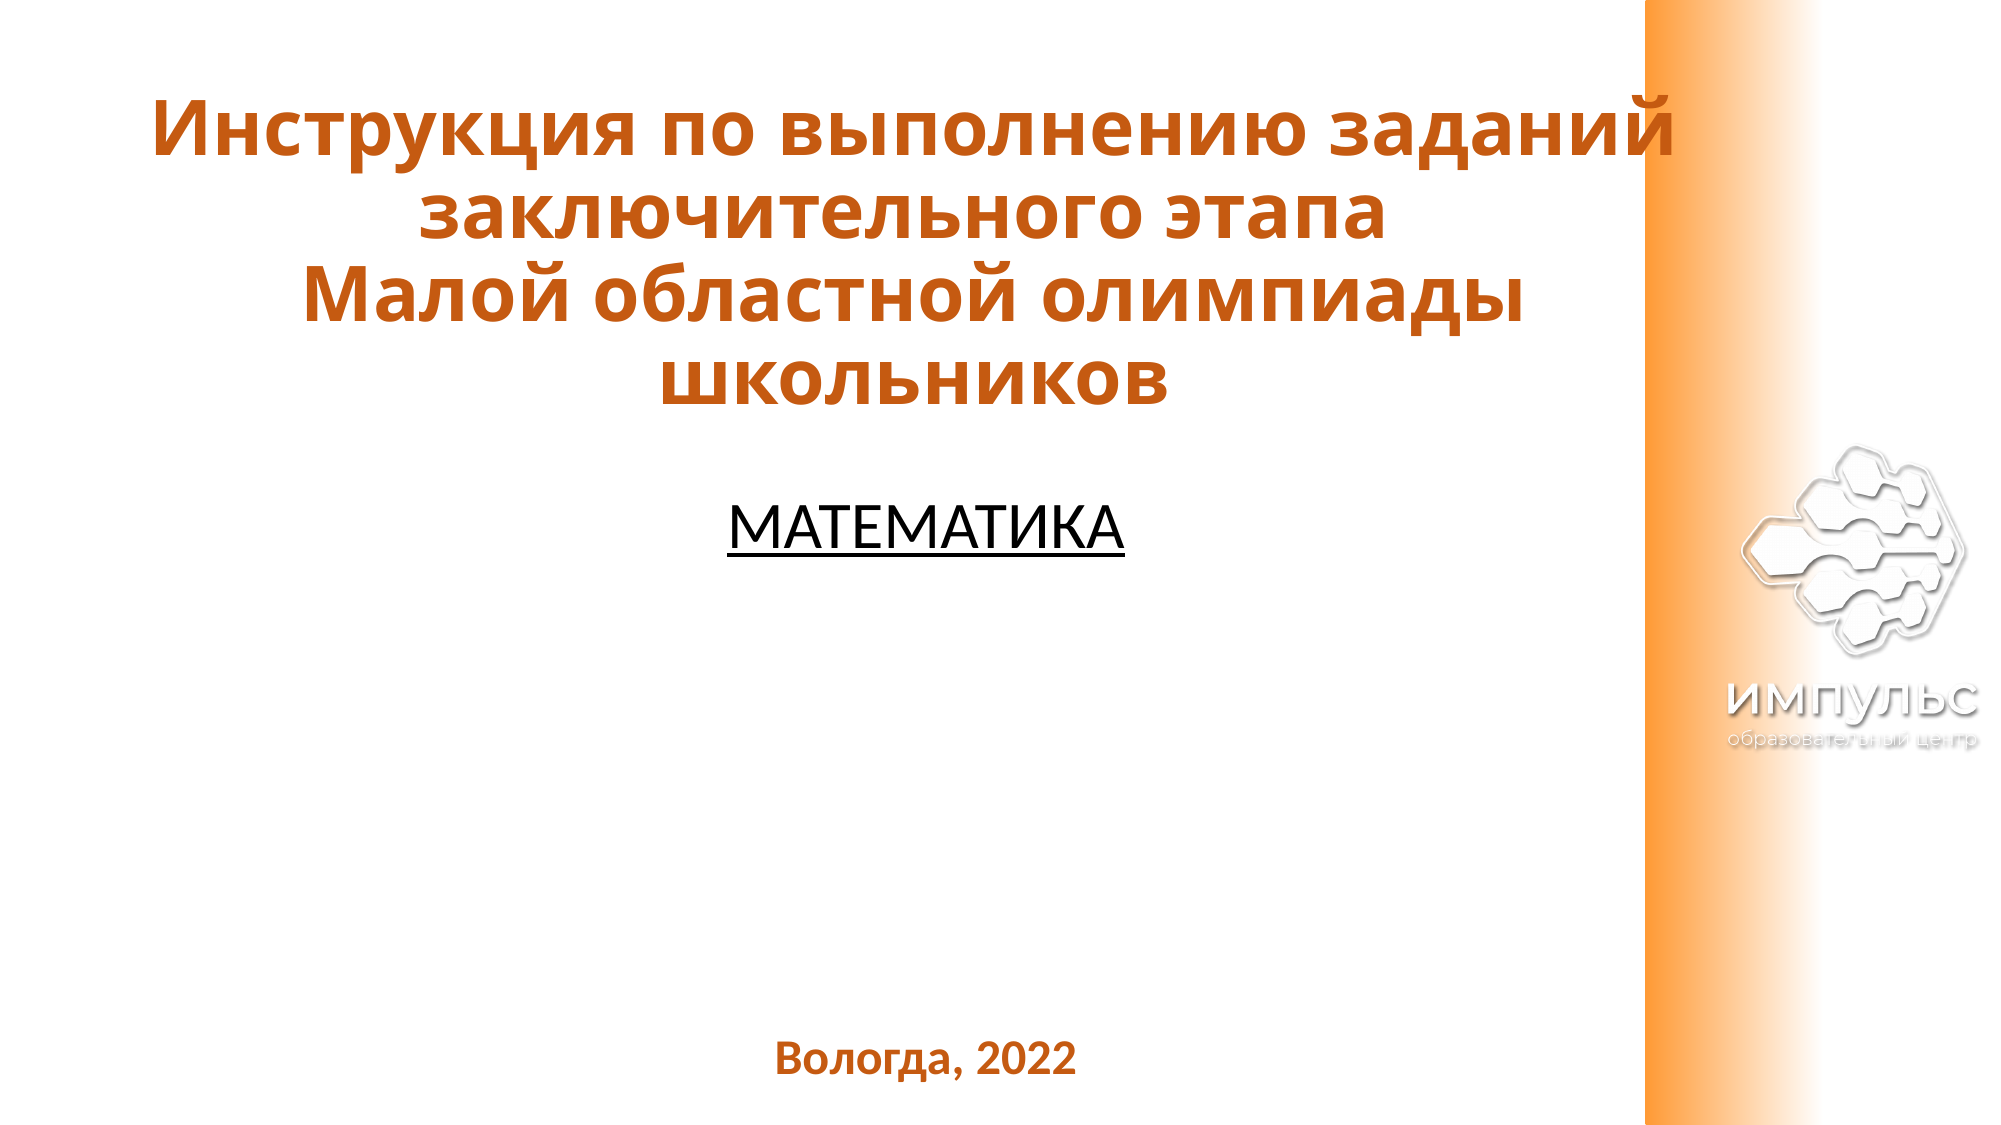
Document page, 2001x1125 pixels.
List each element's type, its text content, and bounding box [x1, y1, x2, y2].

title Инструкция по выполнению заданий заключительного этапа Малой областной олимпиады школьников [24, 77, 1805, 429]
text_box Вологда, 2022 [201, 1024, 1650, 1106]
picture [1686, 435, 2001, 761]
subtitle МАТЕМАТИКА [283, 483, 1569, 646]
